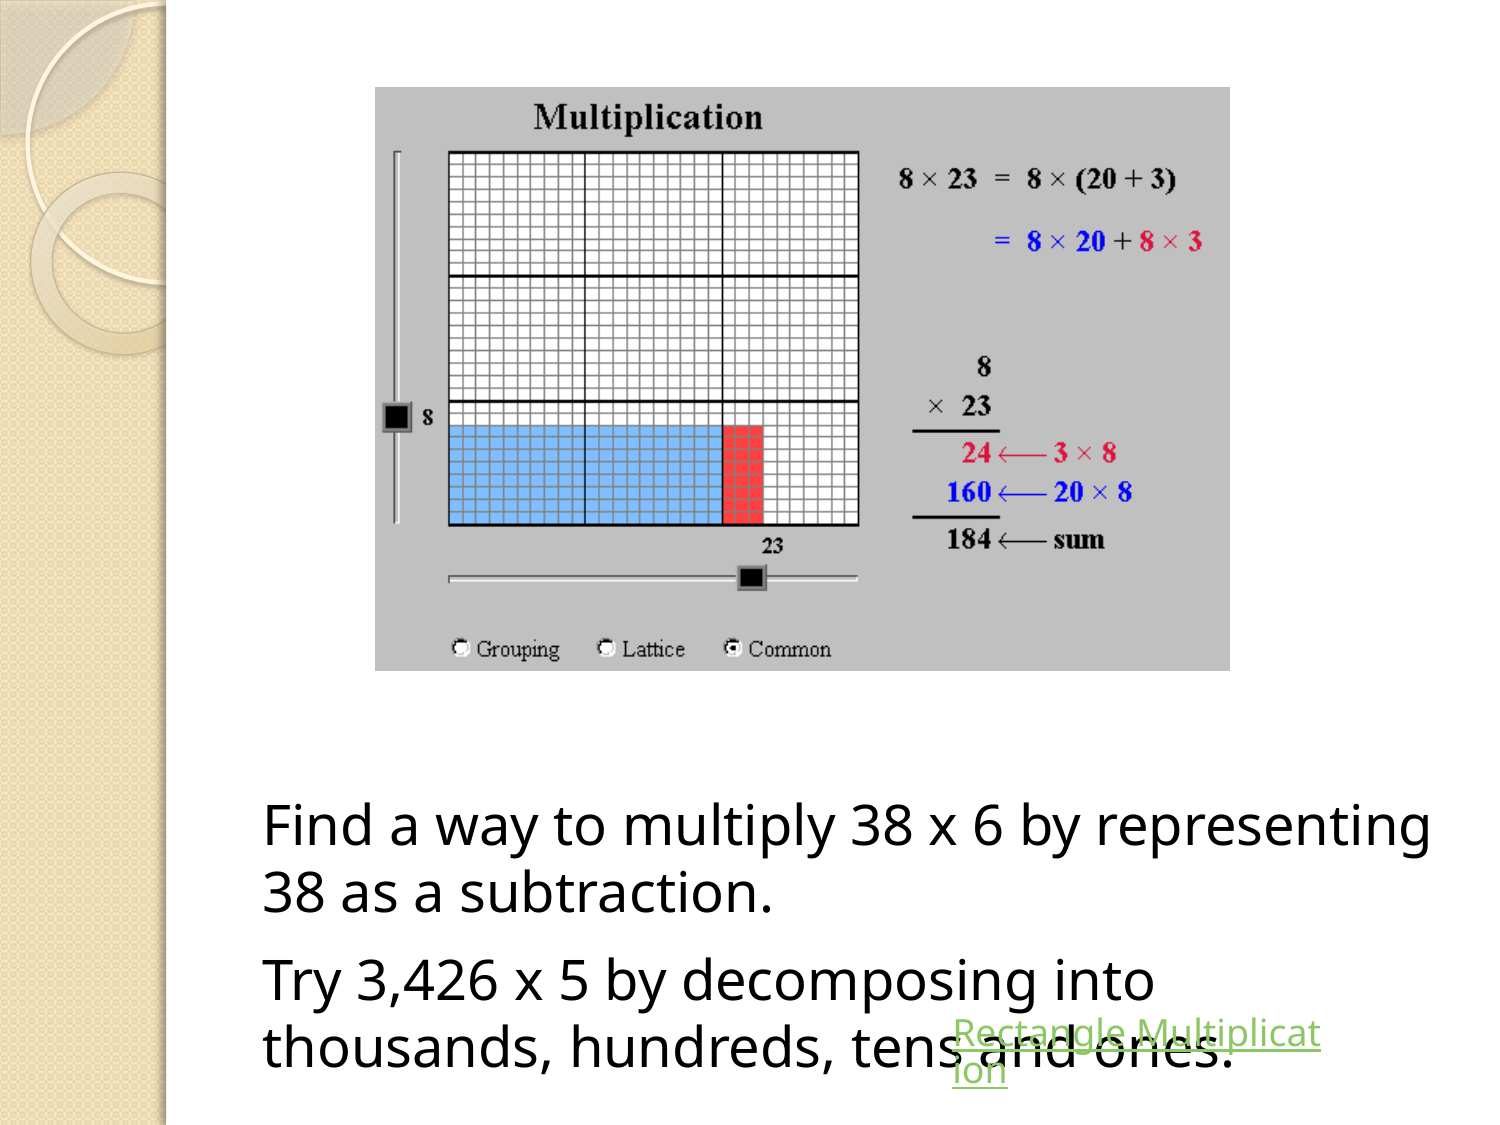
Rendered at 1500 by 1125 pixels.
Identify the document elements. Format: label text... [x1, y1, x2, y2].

text_box Rectangle Multiplication [937, 1001, 1338, 1067]
list Find a way to multiply 38 x 6 by representing 38 as a subtraction. Try 3,426 x 5 by decomposing into thousands, hundreds, tens and ones. [235, 237, 1466, 1088]
picture [374, 87, 1230, 671]
